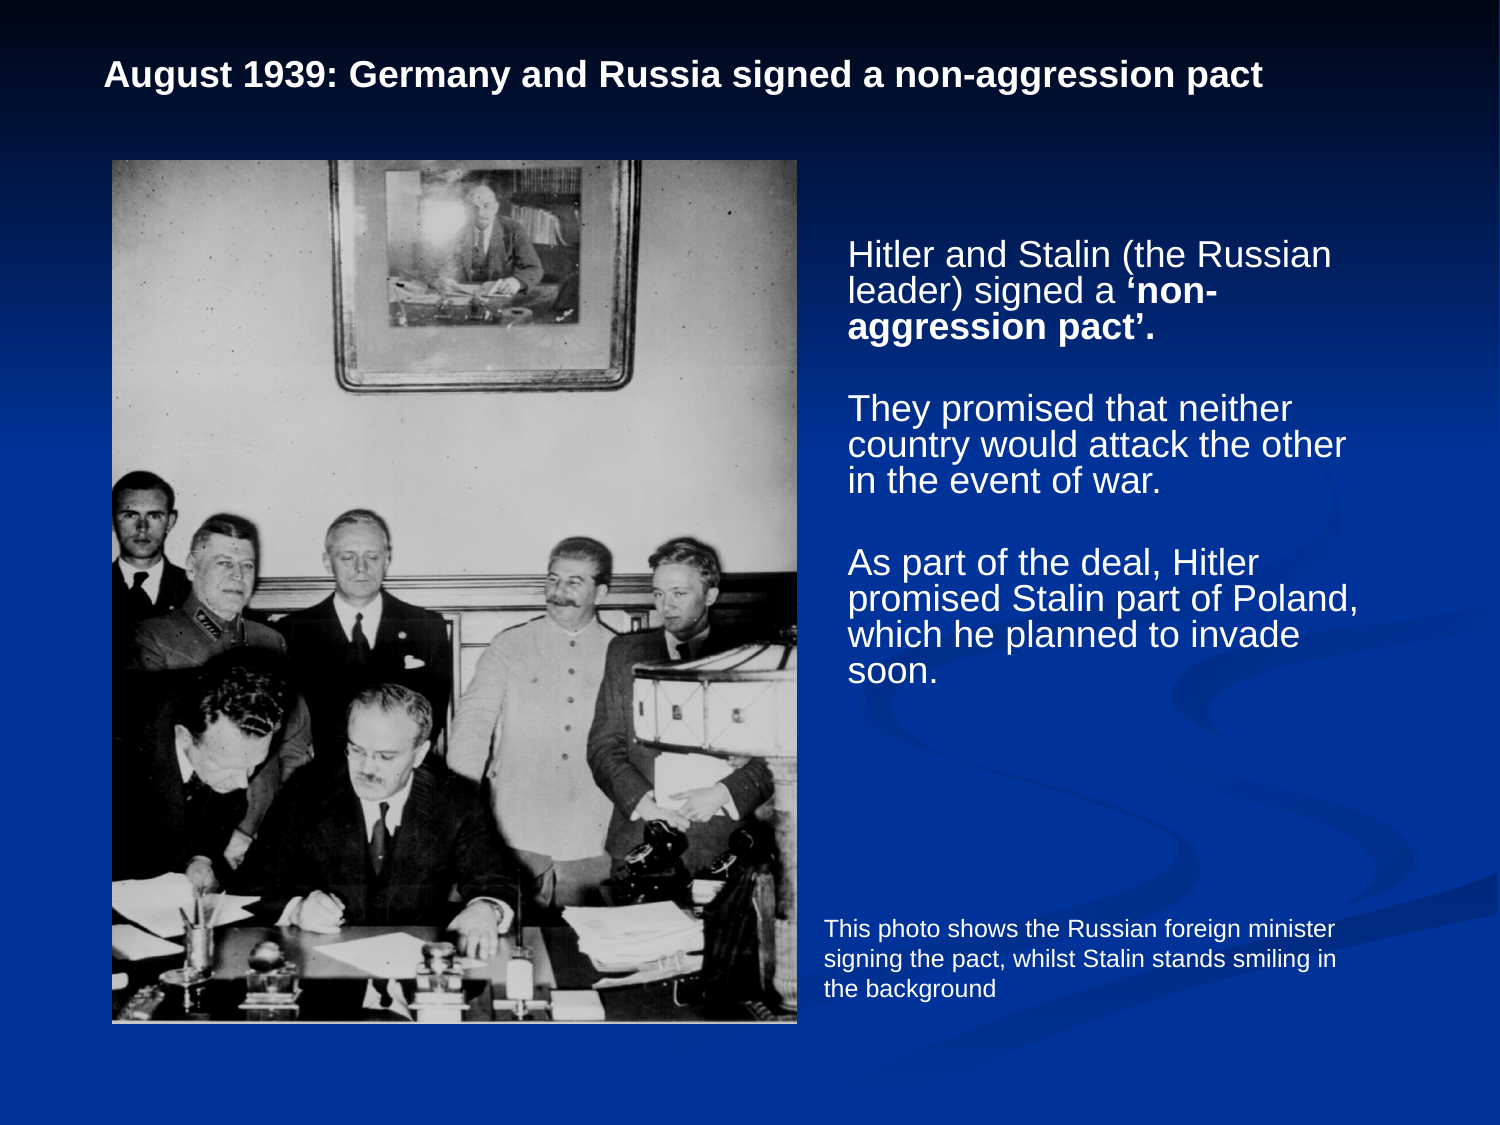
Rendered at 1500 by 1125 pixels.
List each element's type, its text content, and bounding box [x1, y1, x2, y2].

text_box August 1939: Germany and Russia signed a non-aggression pact [88, 42, 1436, 103]
picture [111, 160, 797, 1024]
text_box Hitler and Stalin (the Russian leader) signed a ‘non-aggression pact’. They promised that neither country would attack the other in the event of war. As part of the deal, Hitler promised Stalin part of Poland, which he planned to invade soon. [832, 231, 1388, 756]
text_box This photo shows the Russian foreign minister signing the pact, whilst Stalin stands smiling in the background [809, 904, 1388, 1010]
